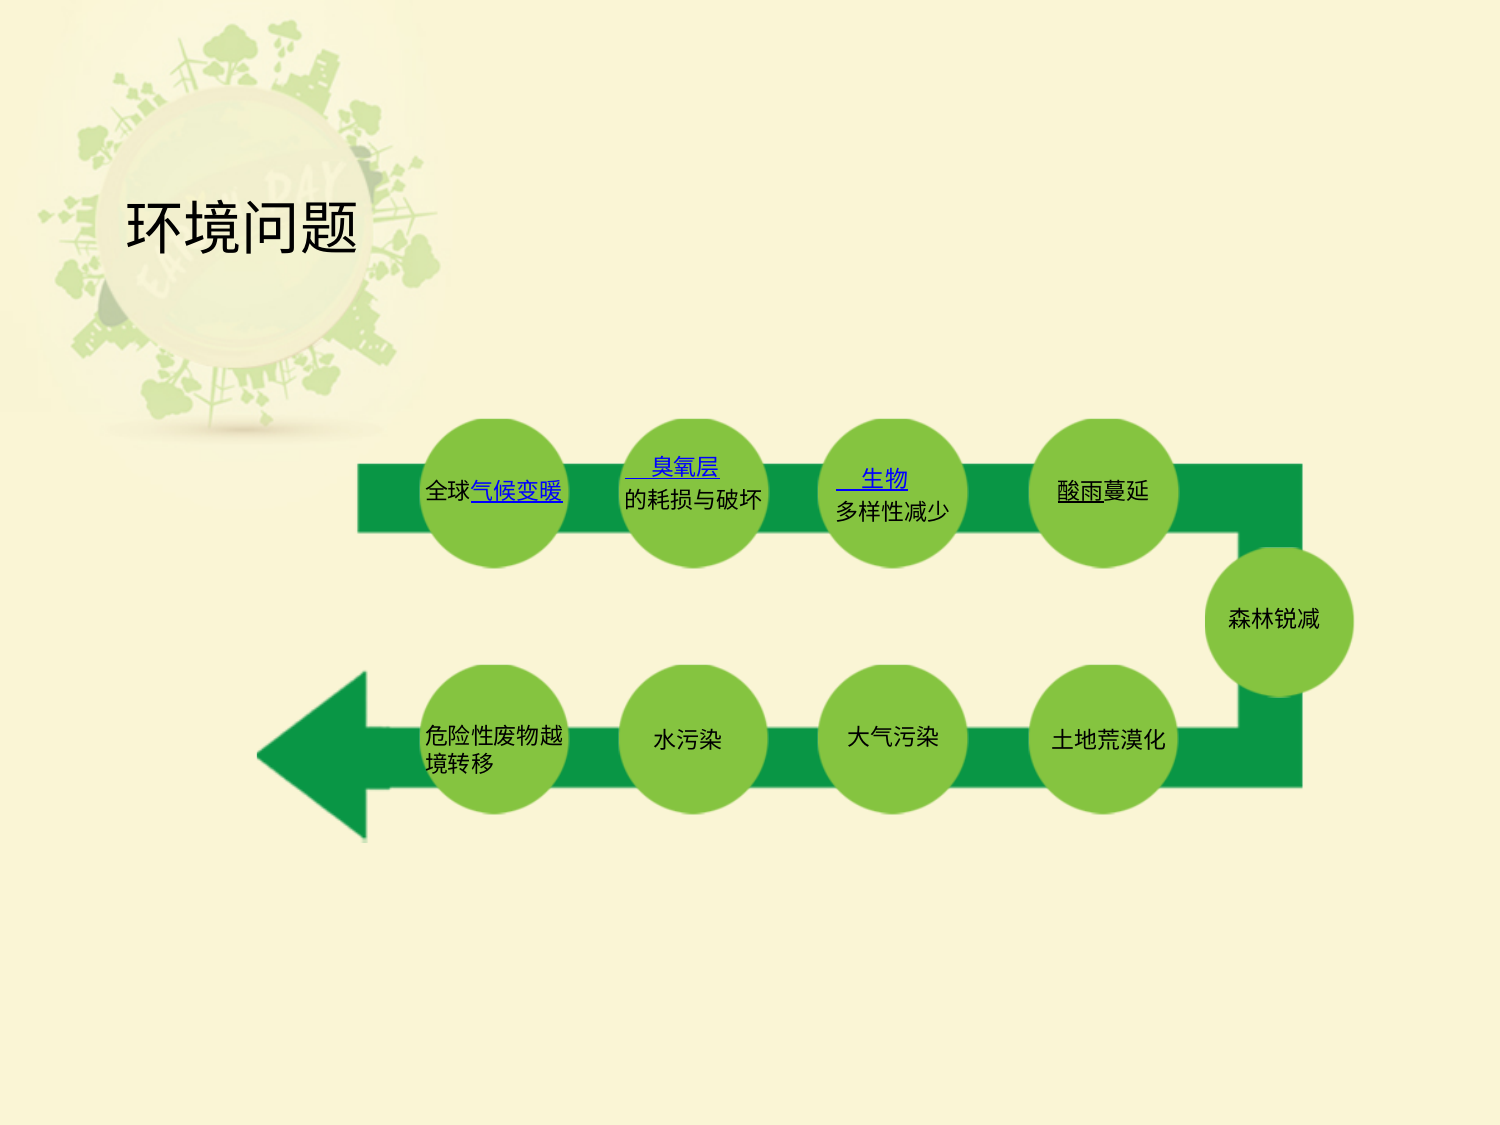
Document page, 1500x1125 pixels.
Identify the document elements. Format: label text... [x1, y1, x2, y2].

text_box 环境问题 [110, 183, 374, 269]
picture [0, 0, 1500, 1125]
